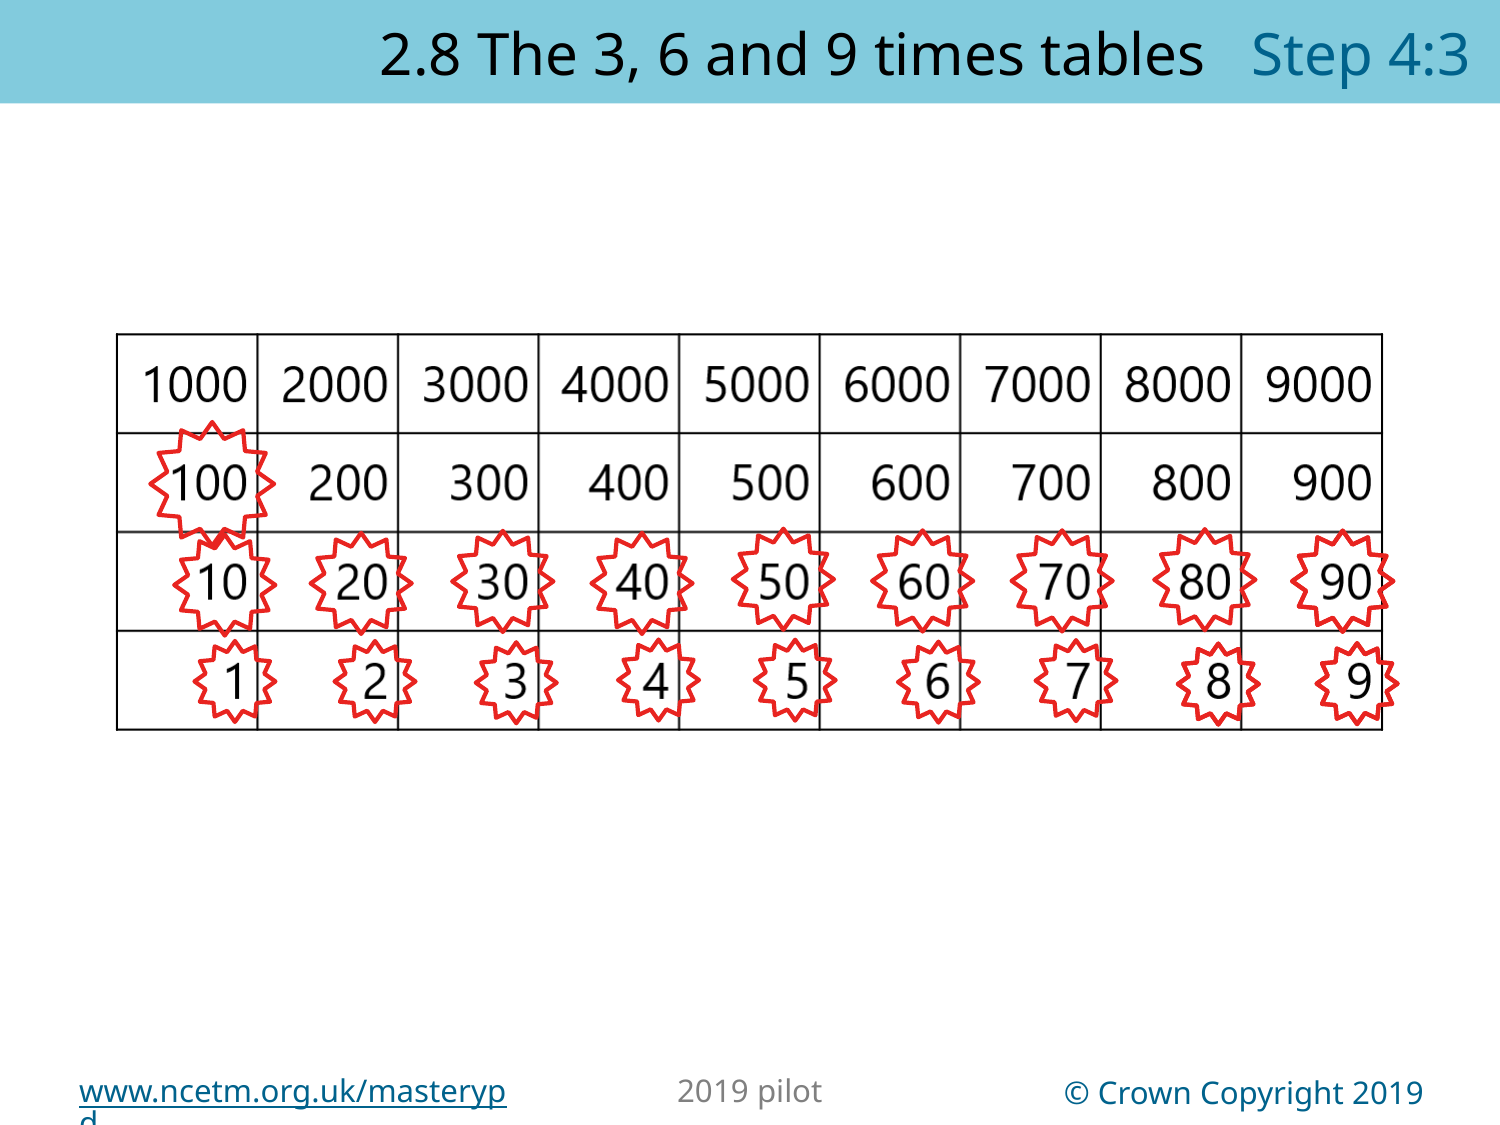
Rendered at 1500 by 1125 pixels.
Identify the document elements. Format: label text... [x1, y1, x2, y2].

text_box [1389, 677, 1398, 690]
picture [115, 333, 1385, 740]
list 2.8 The 3, 6 and 9 times tables Step 4:3 [0, 0, 1500, 104]
